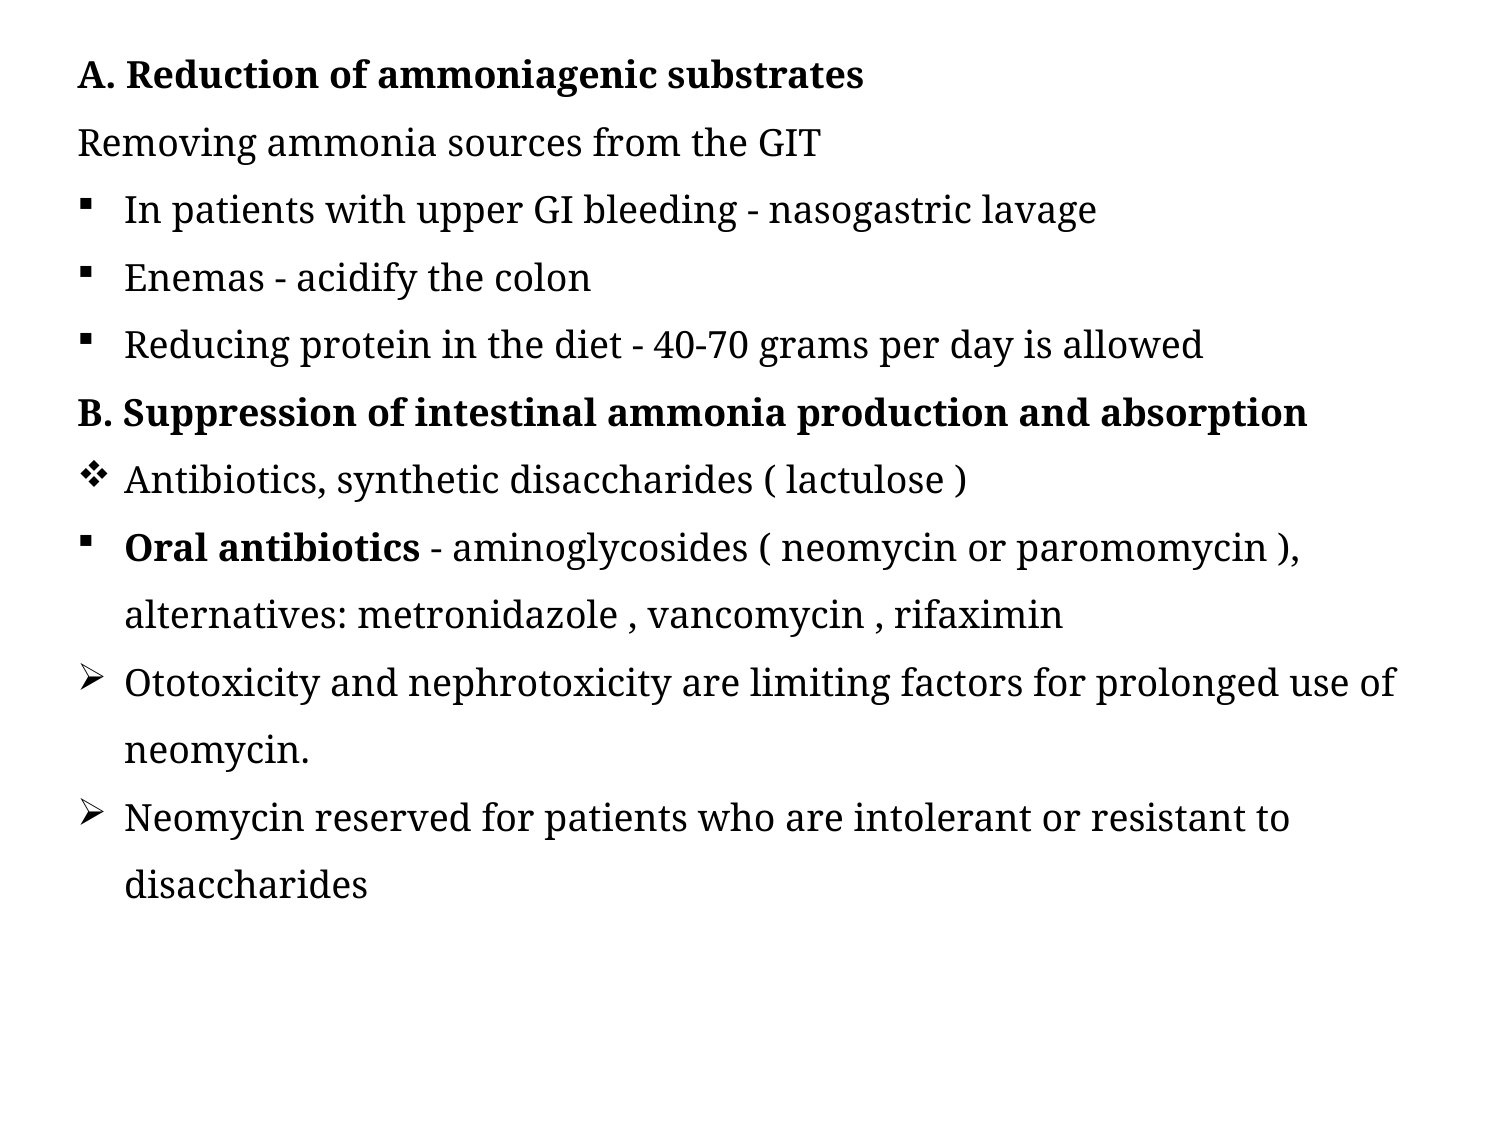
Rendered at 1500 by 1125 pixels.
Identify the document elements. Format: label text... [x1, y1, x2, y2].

text_box A. Reduction of ammoniagenic substrates Removing ammonia sources from the GIT In patients with upper GI bleeding - nasogastric lavage Enemas - acidify the colon Reducing protein in the diet - 40-70 grams per day is allowed B. Suppression of intestinal ammonia production and absorption Antibiotics, synthetic disaccharides ( lactulose ) Oral antibiotics - aminoglycosides ( neomycin or paromomycin ), alternatives: metronidazole , vancomycin , rifaximin Ototoxicity and nephrotoxicity are limiting factors for prolonged use of neomycin. Neomycin reserved for patients who are intolerant or resistant to disaccharides [62, 21, 1450, 982]
